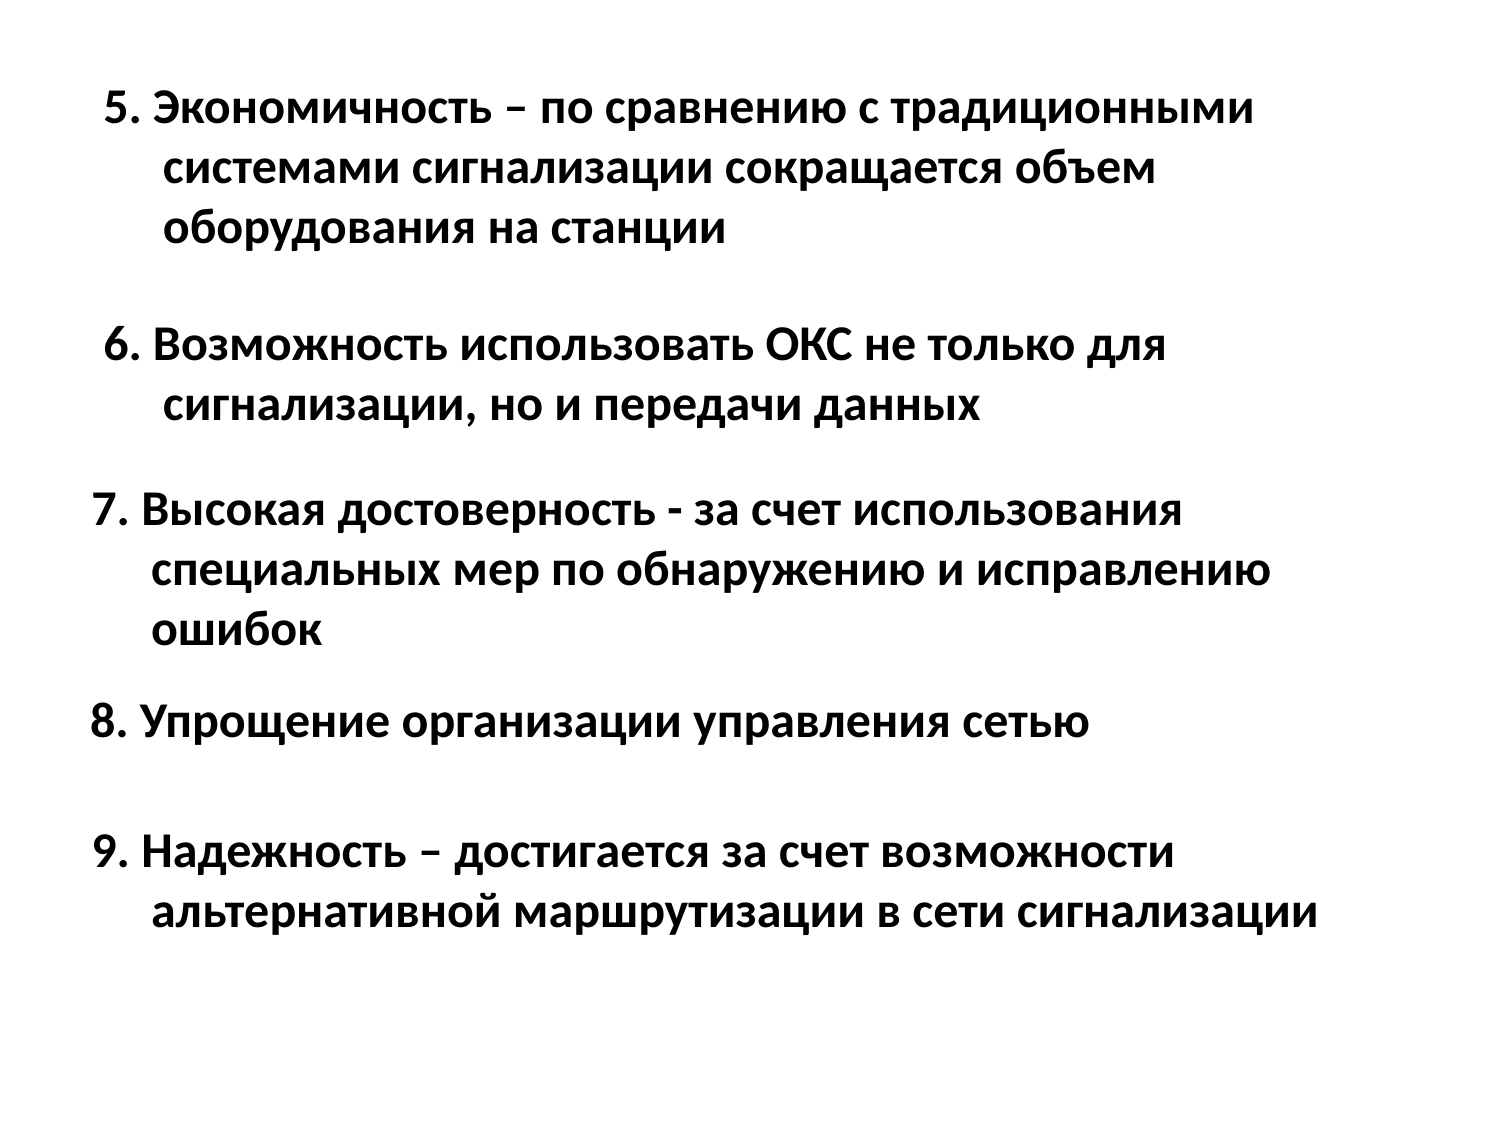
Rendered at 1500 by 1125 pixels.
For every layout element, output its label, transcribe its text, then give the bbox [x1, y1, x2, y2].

text_box 8. Упрощение организации управления сетью [75, 680, 1388, 756]
text_box 7. Высокая достоверность - за счет использования специальных мер по обнаружению и исправлению ошибок [76, 467, 1390, 663]
text_box 9. Надежность – достигается за счет возможности альтернативной маршрутизации в сети сигнализации [76, 810, 1390, 946]
text_box 6. Возможность использовать ОКС не только для сигнализации, но и передачи данных [88, 302, 1401, 438]
text_box 5. Экономичность – по сравнению с традиционными системами сигнализации сокращается объем оборудования на станции [88, 66, 1401, 262]
